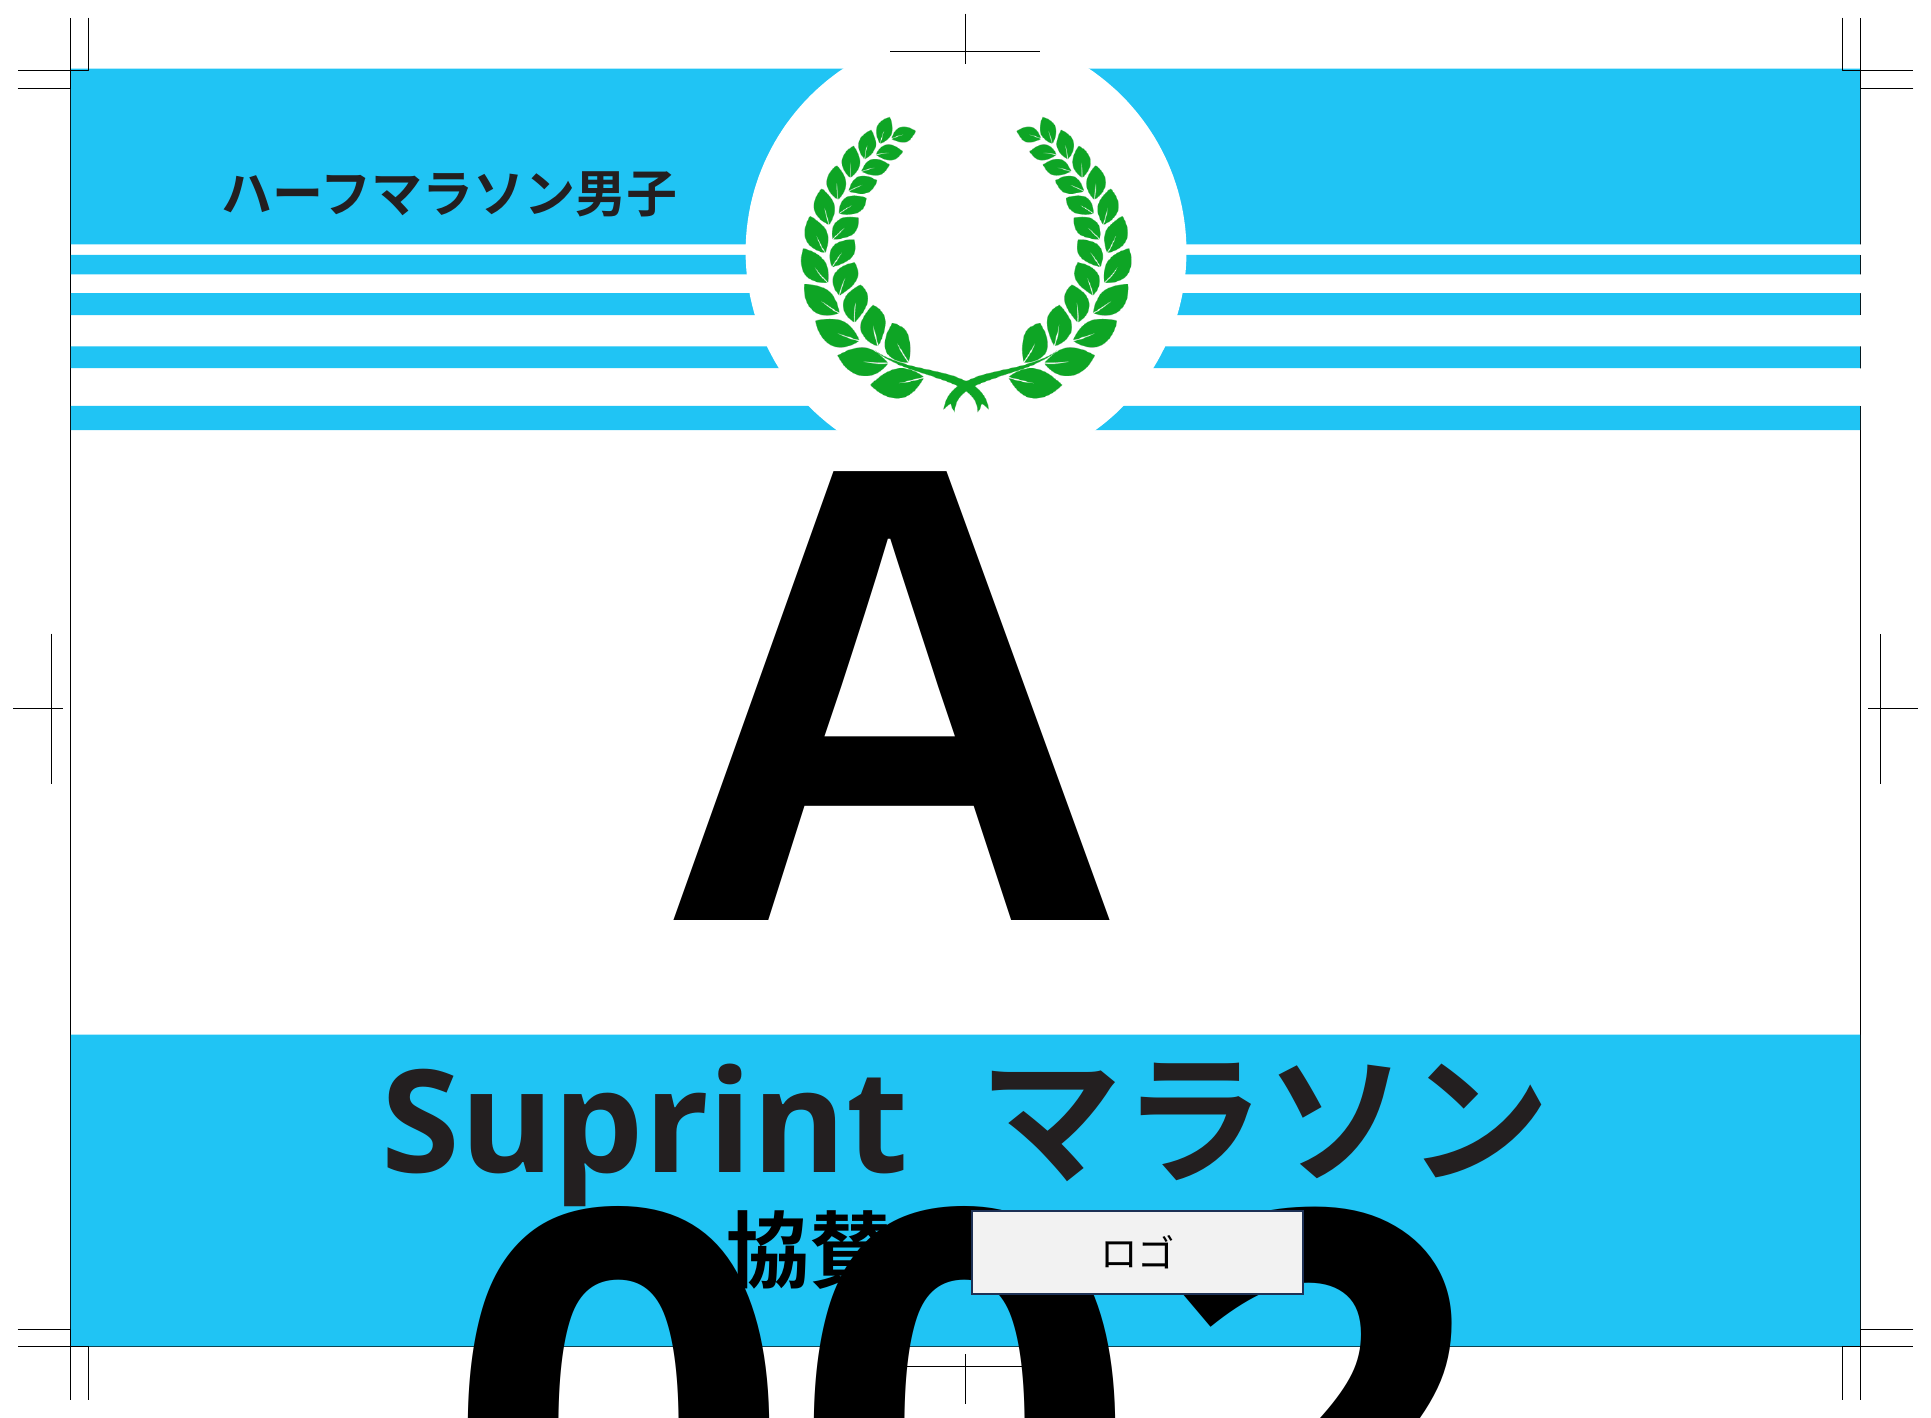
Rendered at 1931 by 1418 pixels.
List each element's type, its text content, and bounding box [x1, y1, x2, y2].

text_box ロゴ [971, 1210, 1304, 1295]
picture [783, 99, 1149, 315]
text_box ハーフマラソン男子 [219, 159, 692, 226]
text_box 協賛 [706, 1205, 913, 1291]
text_box Suprint マラソン [206, 1031, 1725, 1203]
text_box Ａ002 [206, 315, 1725, 1031]
